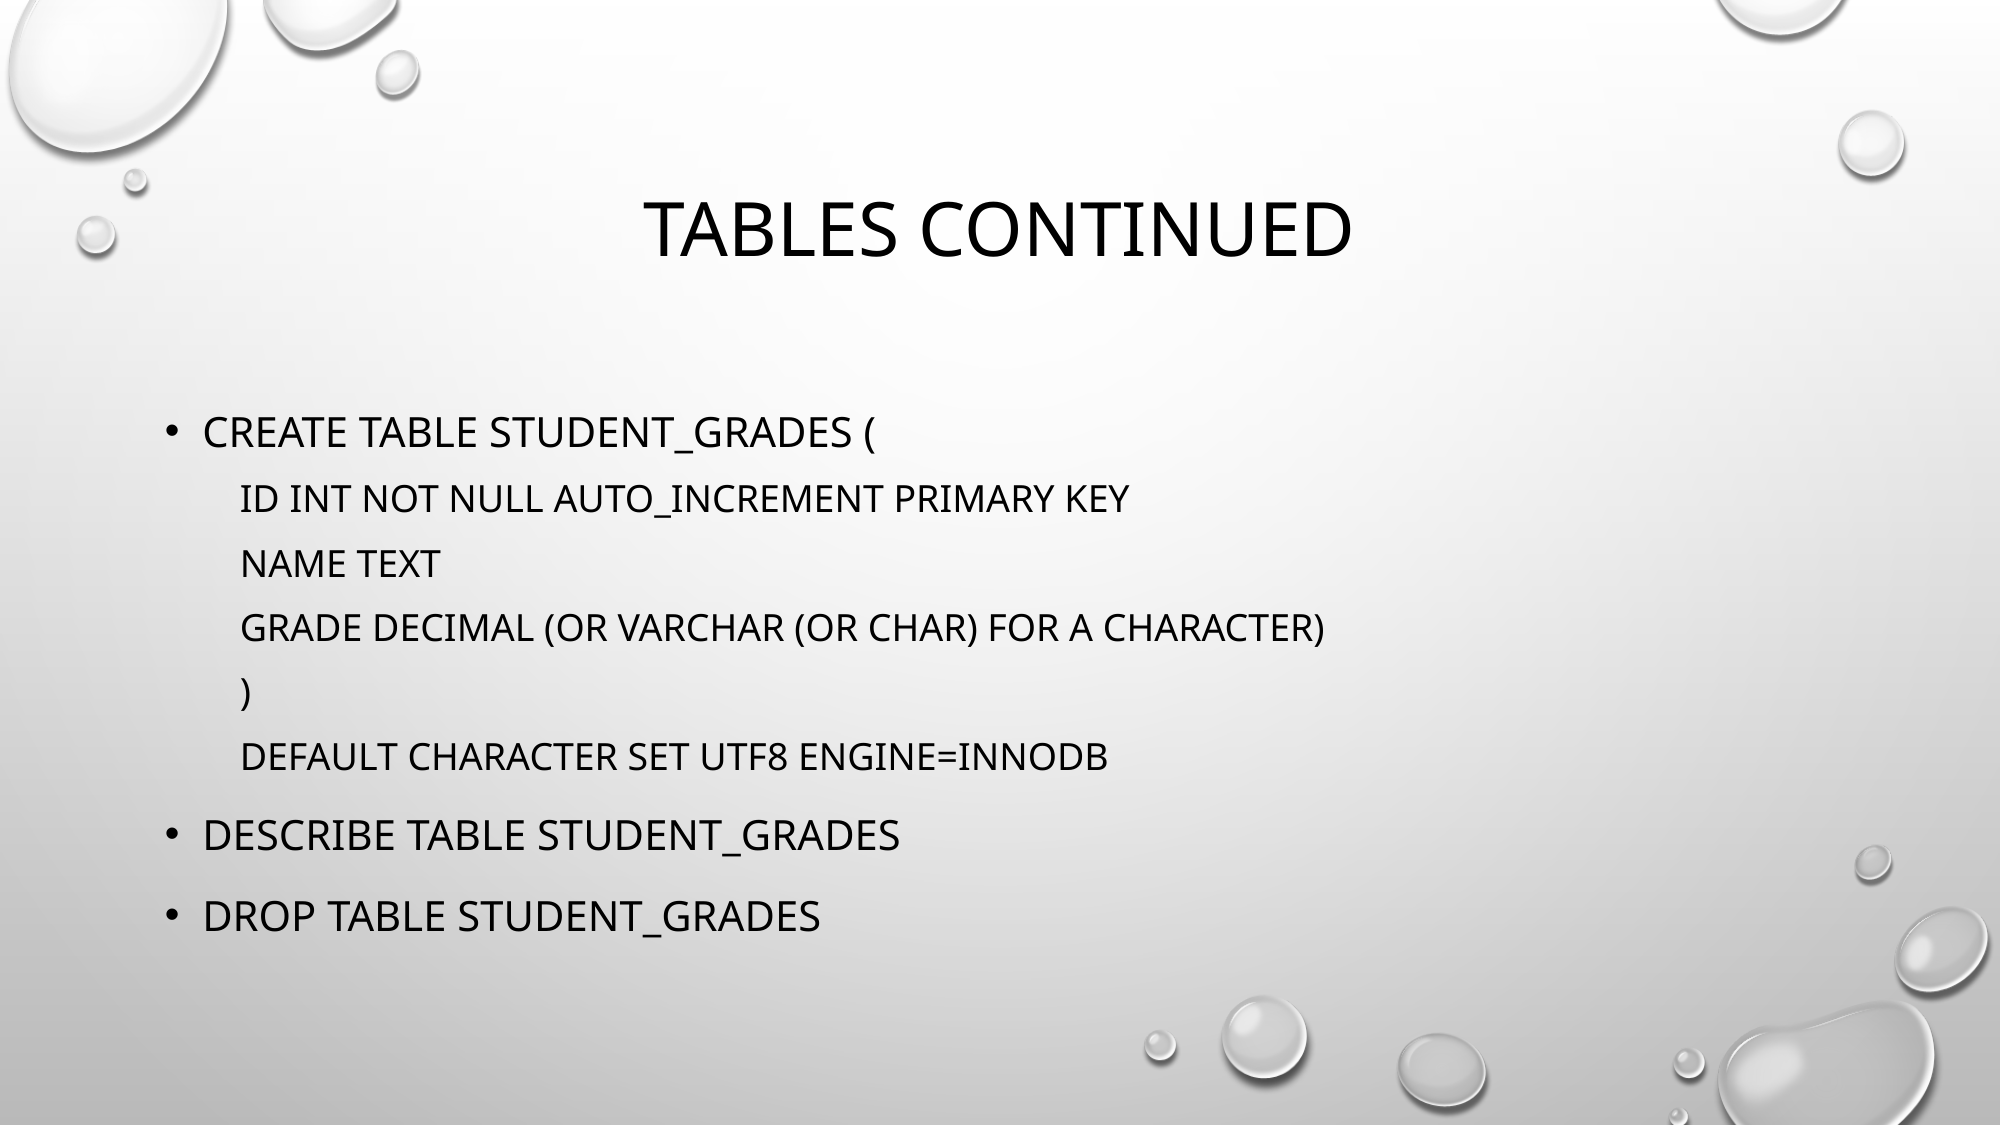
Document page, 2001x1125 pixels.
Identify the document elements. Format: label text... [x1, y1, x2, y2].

picture [0, 0, 2000, 1125]
title Tables continued [149, 101, 1851, 364]
list Create table student_grades ( Id int not null auto_increment primary key Name text Grade decimal (or varchar (or char) for a character) ) Default character set utf8 engine=innodb Describe table student_grades Drop table student_grades [149, 388, 1850, 950]
